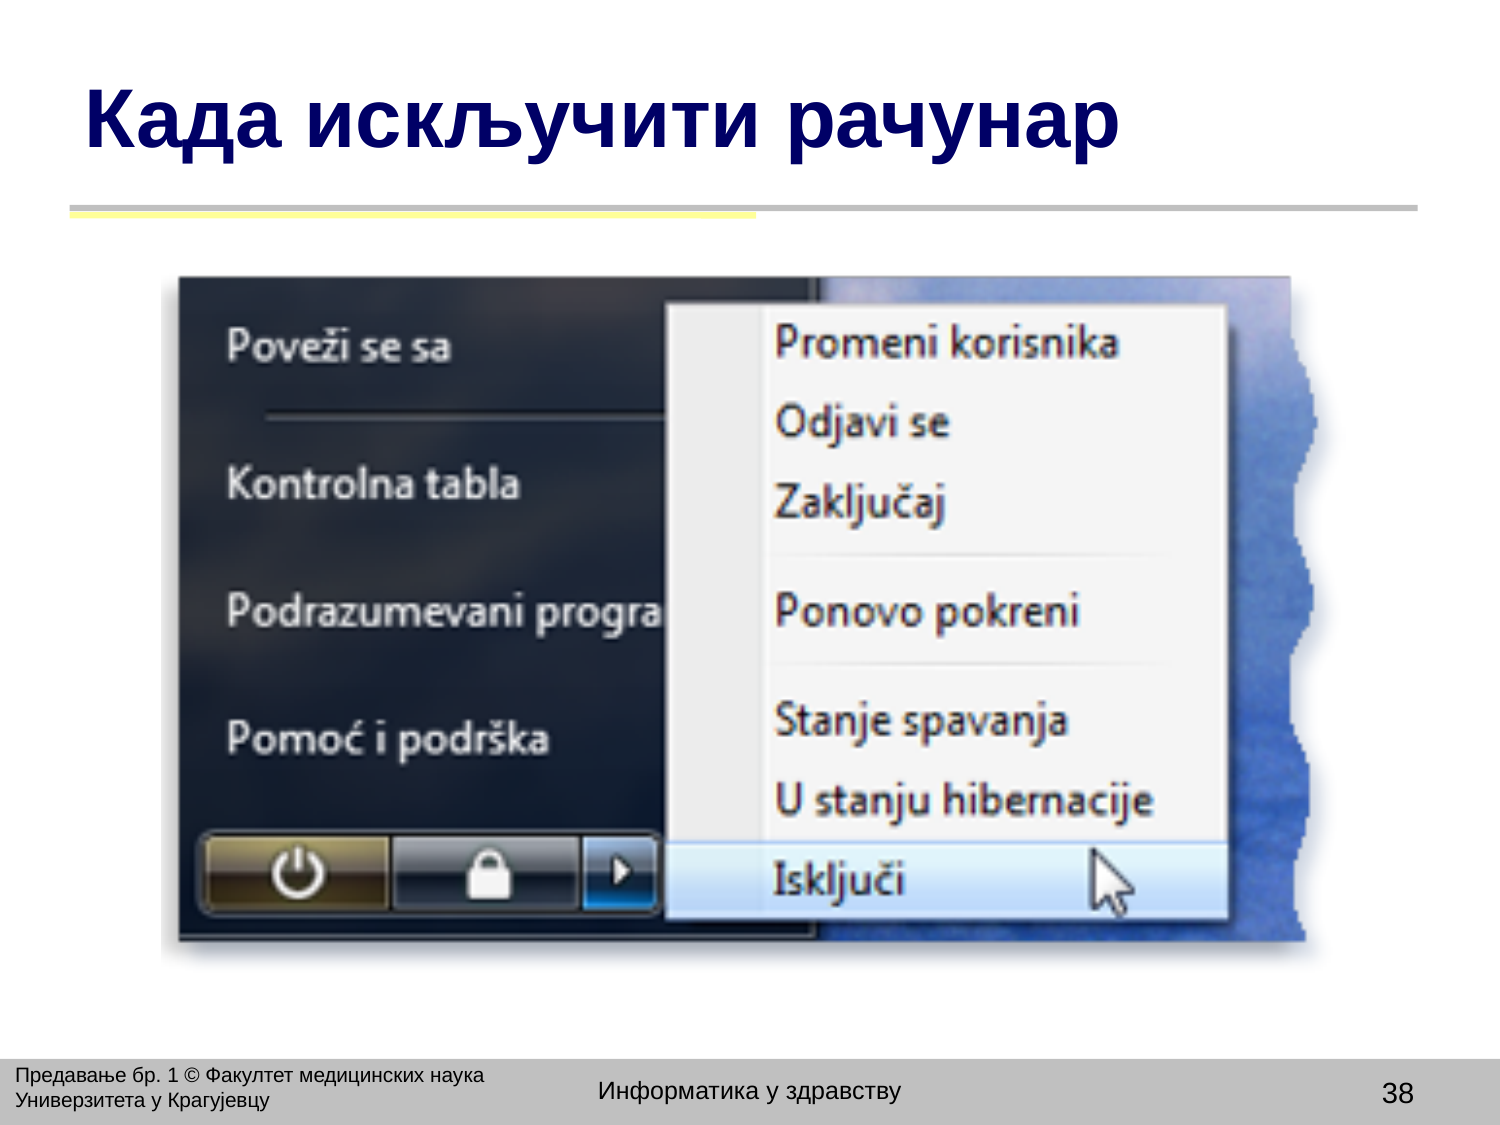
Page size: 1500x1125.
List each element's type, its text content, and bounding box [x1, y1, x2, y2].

slide_number Предавање бр. 1 © Факултет медицинских наука Универзитета у Крагујевцу [0, 1053, 599, 1108]
slide_number 38 [1079, 1066, 1430, 1125]
title Када искључити рачунар [69, 19, 1426, 208]
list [160, 259, 1346, 1014]
footer Информатика у здравству [512, 1066, 988, 1125]
